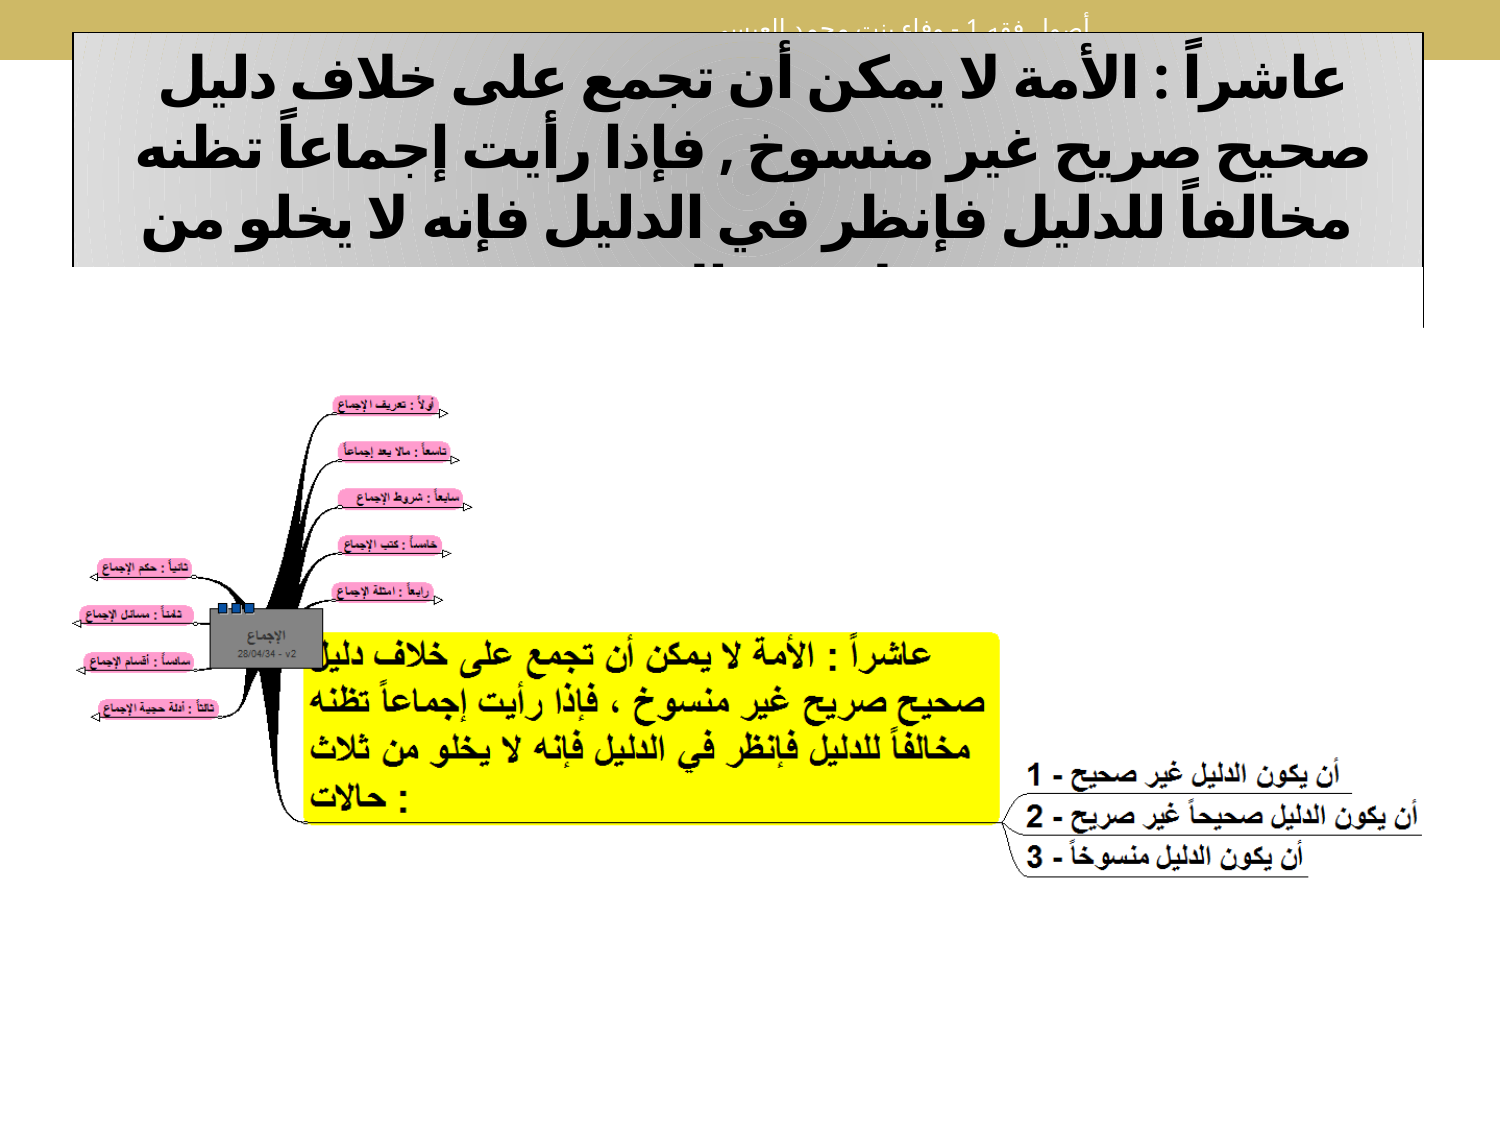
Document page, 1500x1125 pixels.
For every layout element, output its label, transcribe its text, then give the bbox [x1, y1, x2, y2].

footer أصول فقه 1 - وفاء بنت محمد العيسى [562, 3, 1238, 57]
picture [72, 267, 1424, 1010]
title عاشراً : الأمة لا يمكن أن تجمع على خلاف دليل صحيح صريح غير منسوخ , فإذا رأيت إجماعاً تظنه مخالفاً للدليل فإنظر في الدليل فإنه لا يخلو من ثلاث حالات : [72, 32, 1424, 266]
